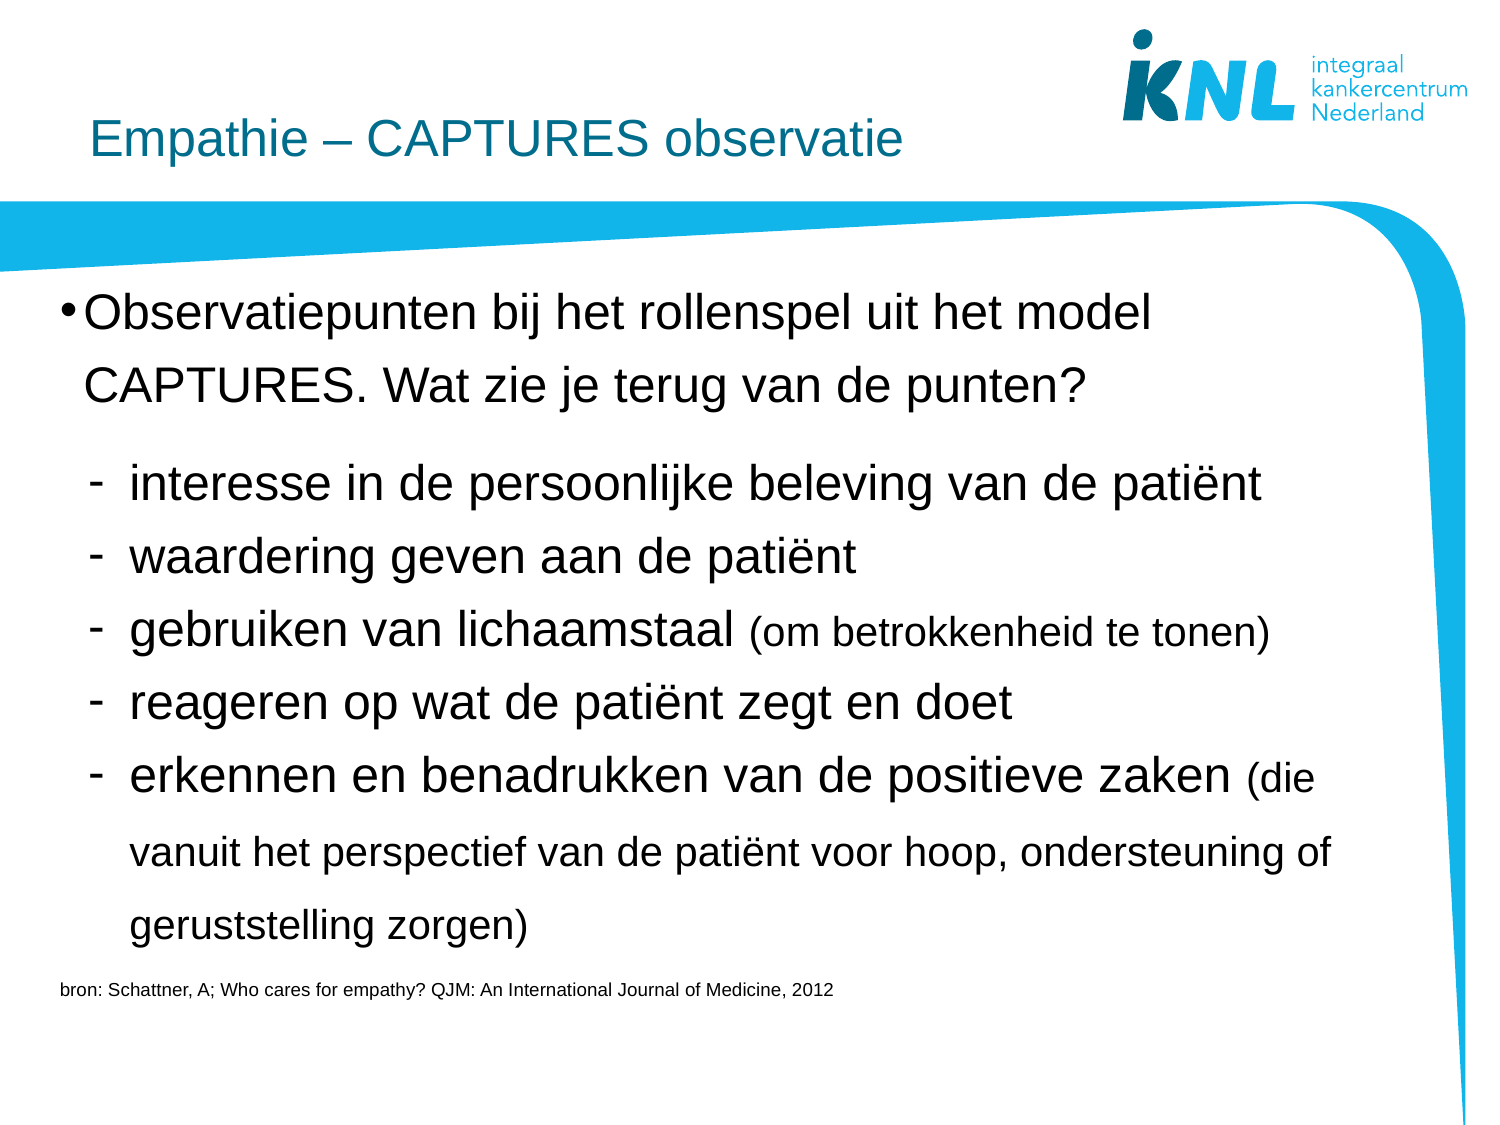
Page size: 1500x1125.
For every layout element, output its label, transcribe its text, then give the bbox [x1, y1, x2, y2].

list Observatiepunten bij het rollenspel uit het model CAPTURES. Wat zie je terug van de punten? interesse in de persoonlijke beleving van de patiënt waardering geven aan de patiënt gebruiken van lichaamstaal (om betrokkenheid te tonen) reageren op wat de patiënt zegt en doet erkennen en benadrukken van de positieve zaken (die vanuit het perspectief van de patiënt voor hoop, ondersteuning of geruststelling zorgen) bron: Schattner, A; Who cares for empathy? QJM: An International Journal of Medicine, 2012 [47, 266, 1390, 1032]
title Empathie – CAPTURES observatie [77, 42, 1075, 168]
